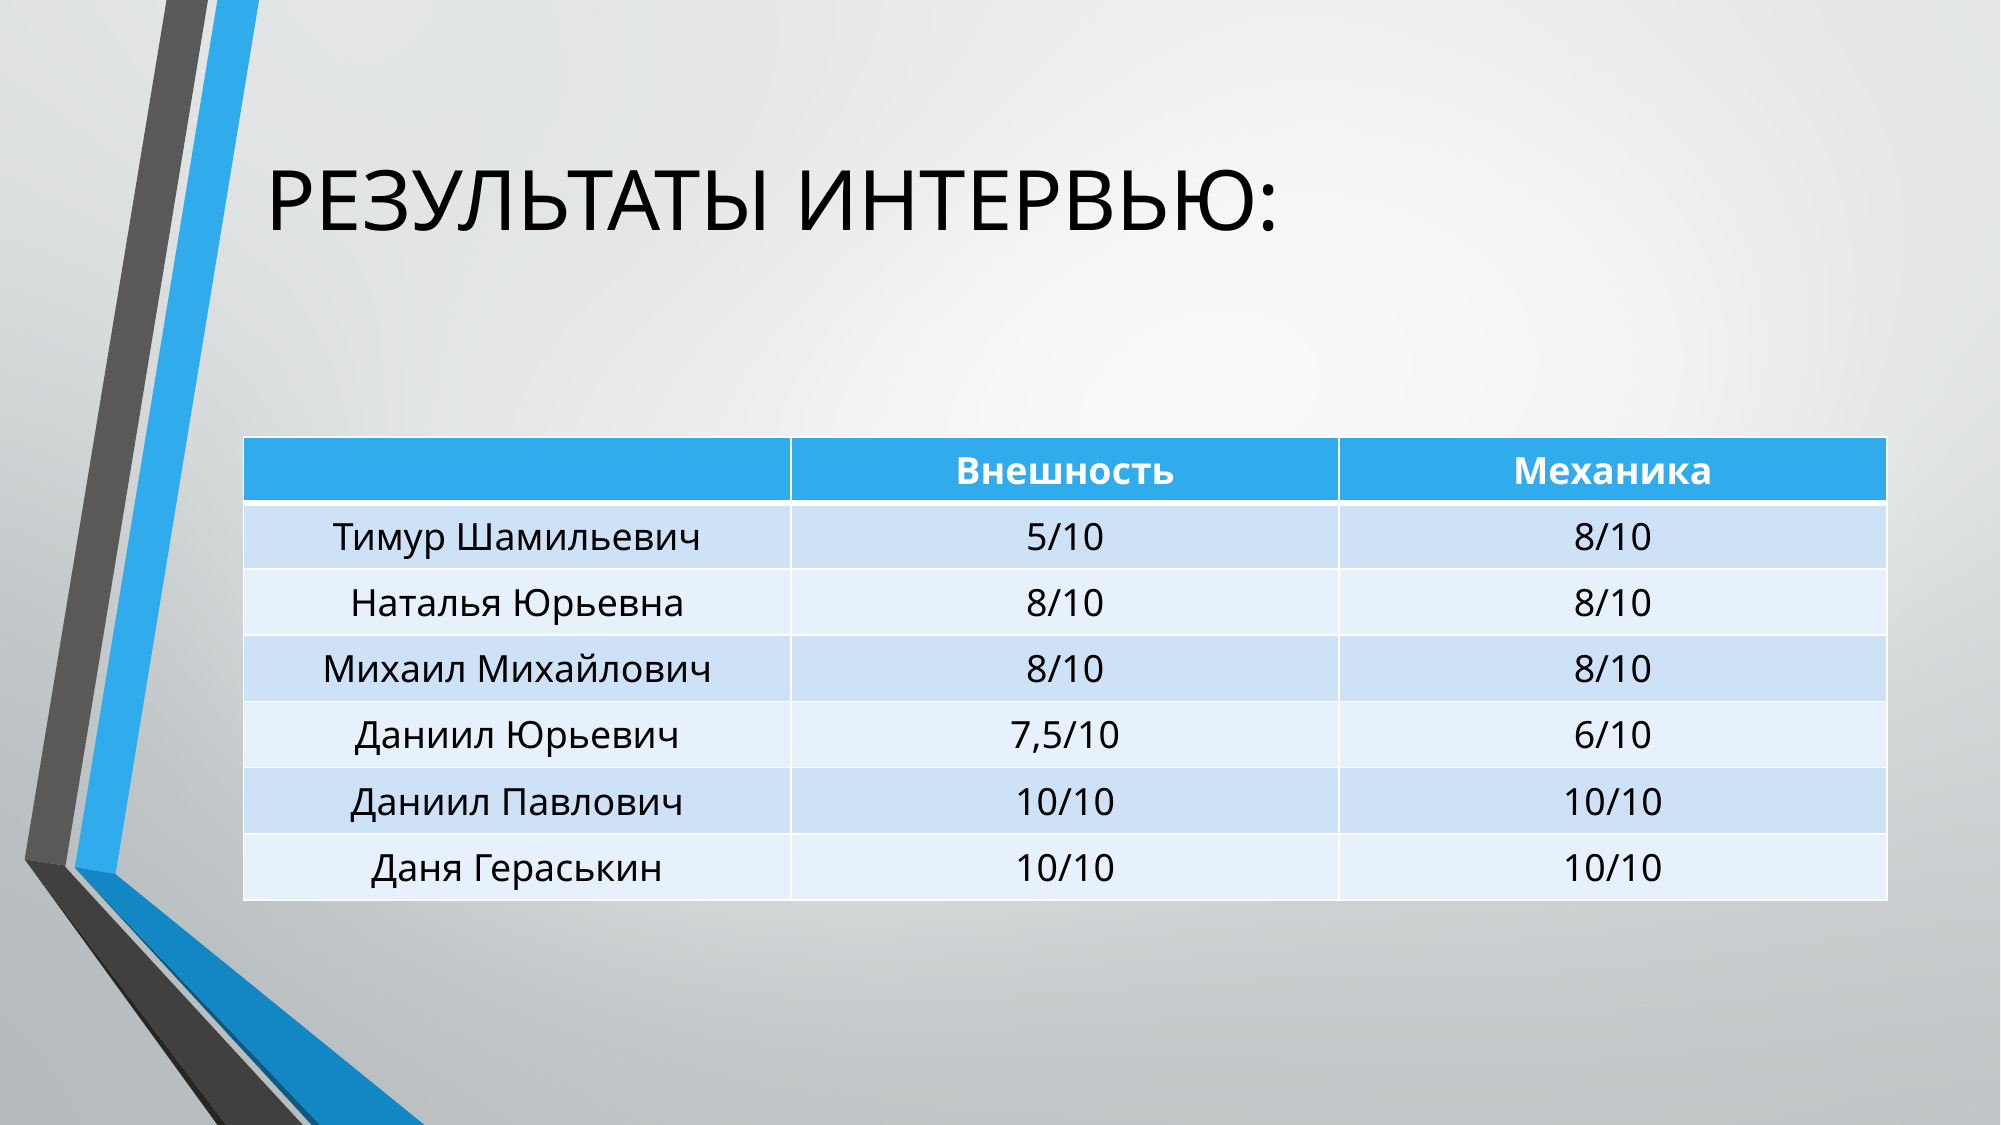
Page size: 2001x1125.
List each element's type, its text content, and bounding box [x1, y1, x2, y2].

table_header Внешность [792, 438, 1338, 500]
title РЕЗУЛЬТАТЫ ИНТЕРВЬЮ: [243, 112, 1325, 282]
table_cell 5/10 [792, 506, 1338, 568]
table_cell Даня Гераськин [244, 835, 790, 899]
table_cell Тимур Шамильевич [244, 506, 790, 568]
table_cell 10/10 [792, 768, 1338, 833]
table_cell 6/10 [1340, 702, 1886, 767]
table_header [244, 438, 790, 500]
table_cell 8/10 [792, 636, 1338, 701]
table_header Механика [1340, 438, 1886, 500]
table_cell 8/10 [792, 570, 1338, 634]
table_cell Даниил Юрьевич [244, 702, 790, 767]
table_cell 10/10 [1340, 835, 1886, 899]
table_cell Михаил Михайлович [244, 636, 790, 701]
table_cell 8/10 [1340, 506, 1886, 568]
table_cell 8/10 [1340, 570, 1886, 634]
table_cell Наталья Юрьевна [244, 570, 790, 634]
table_cell 10/10 [792, 835, 1338, 899]
table_cell 7,5/10 [792, 702, 1338, 767]
table_cell 10/10 [1340, 768, 1886, 833]
table_cell Даниил Павлович [244, 768, 790, 833]
table_cell 8/10 [1340, 636, 1886, 701]
